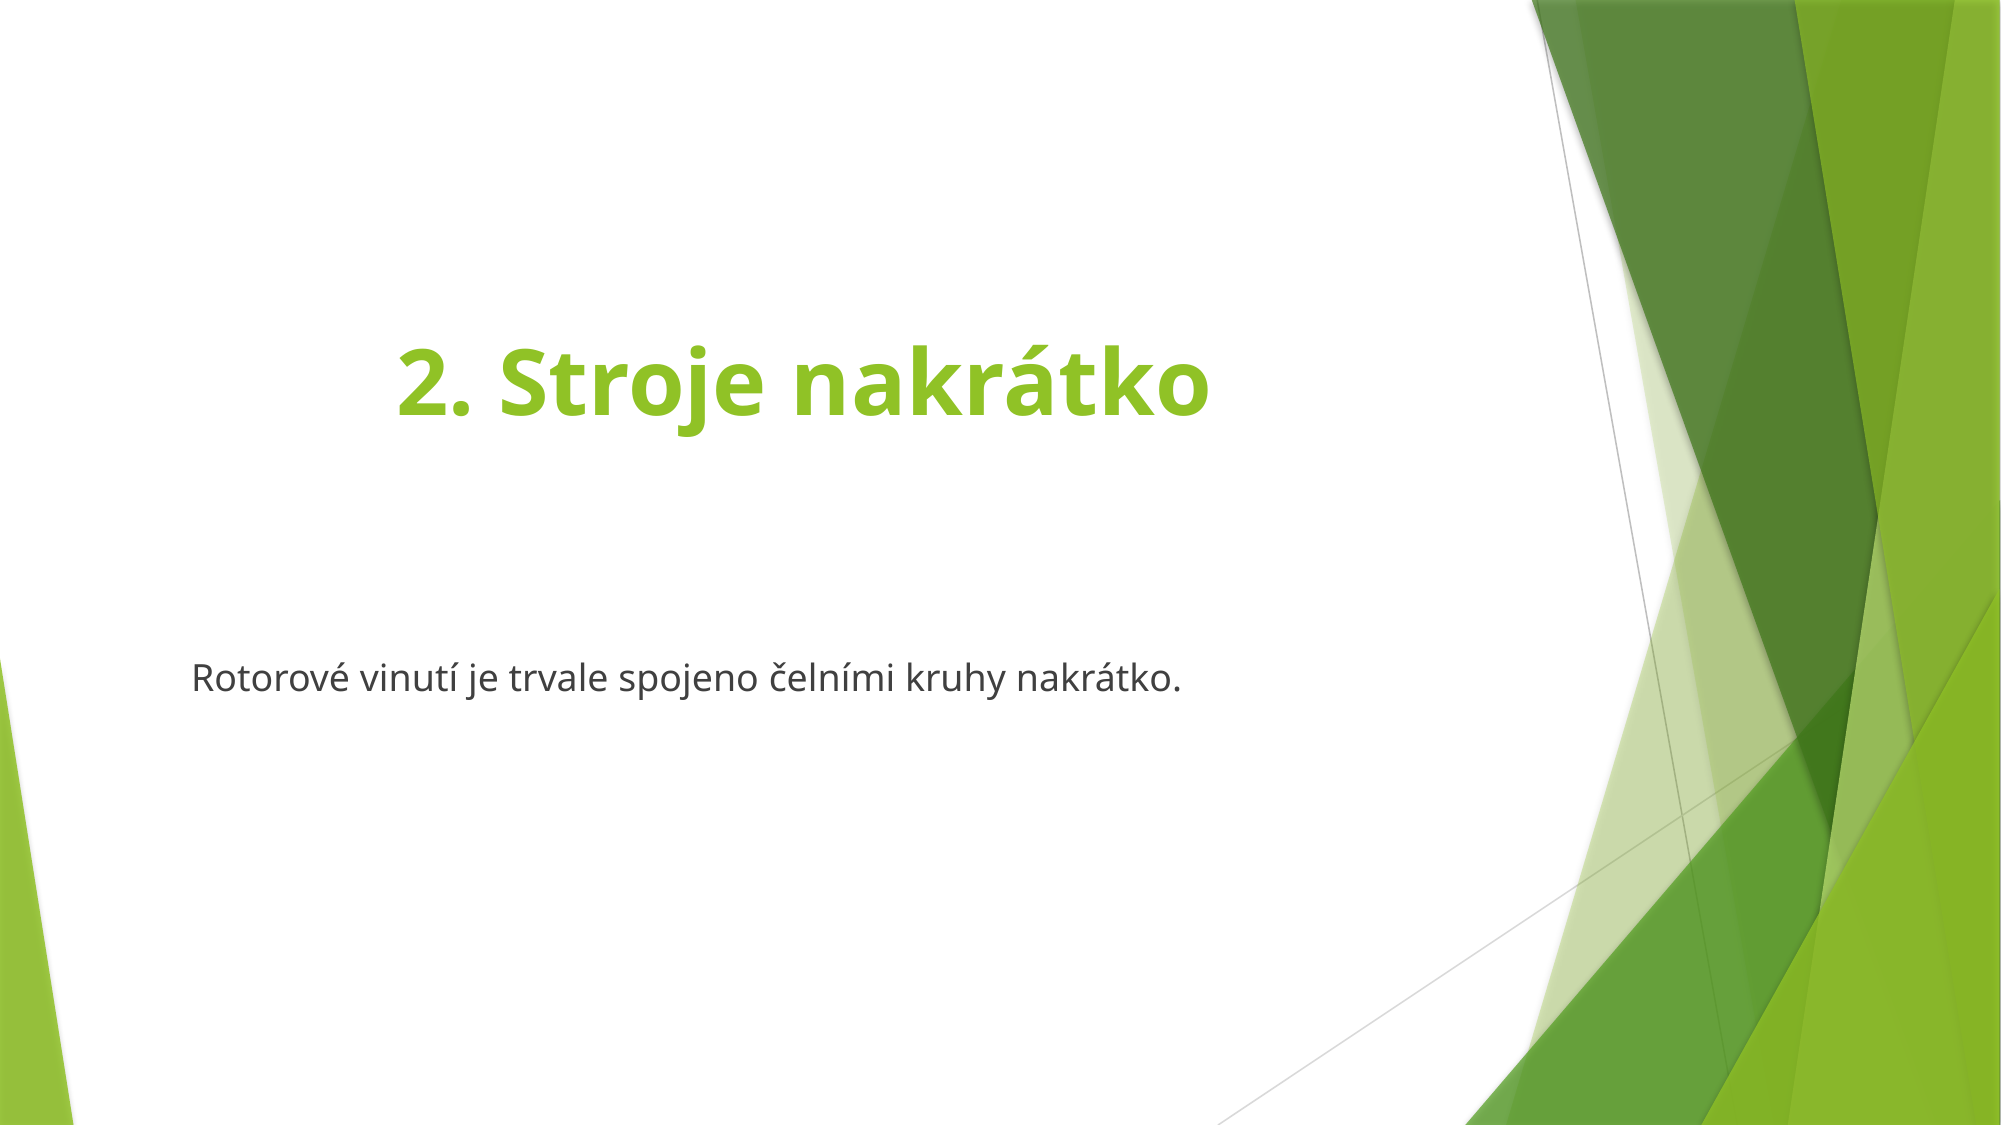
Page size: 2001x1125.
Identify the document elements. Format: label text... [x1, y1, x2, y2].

title 2. Stroje nakrátko [111, 99, 1522, 659]
list Rotorové vinutí je trvale spojeno čelními kruhy nakrátko. [175, 604, 1587, 880]
